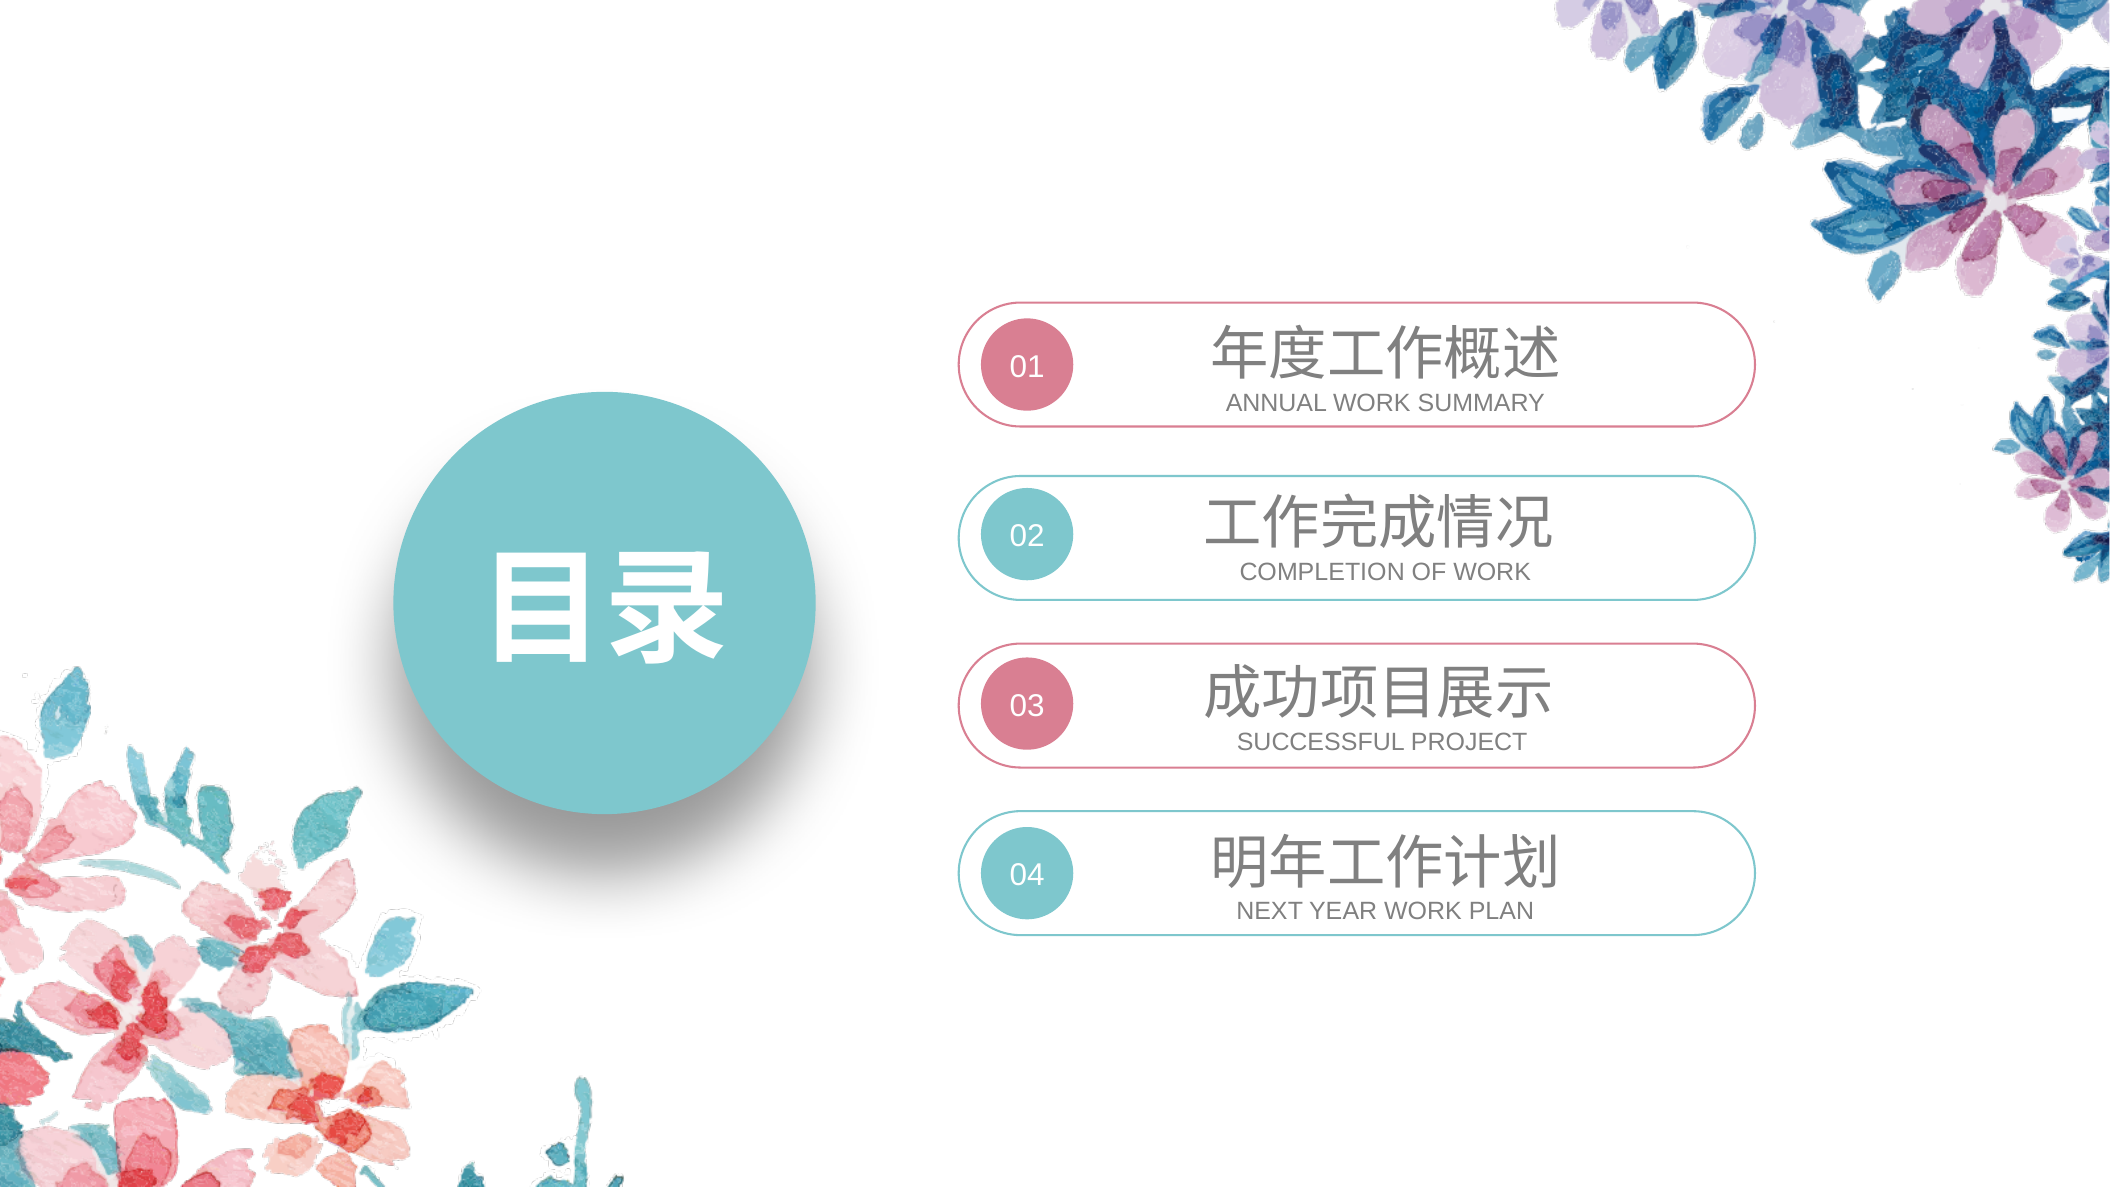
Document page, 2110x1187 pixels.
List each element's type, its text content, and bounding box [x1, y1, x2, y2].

text_box 01 [979, 317, 1075, 412]
text_box [957, 301, 1757, 428]
text_box [957, 642, 1757, 769]
text_box 03 [979, 656, 1075, 751]
text_box [957, 474, 1757, 601]
text_box [957, 810, 1757, 937]
text_box 02 [979, 486, 1075, 582]
text_box [0, 0, 2110, 1187]
text_box 04 [979, 825, 1075, 921]
text_box 目录 [392, 390, 817, 816]
